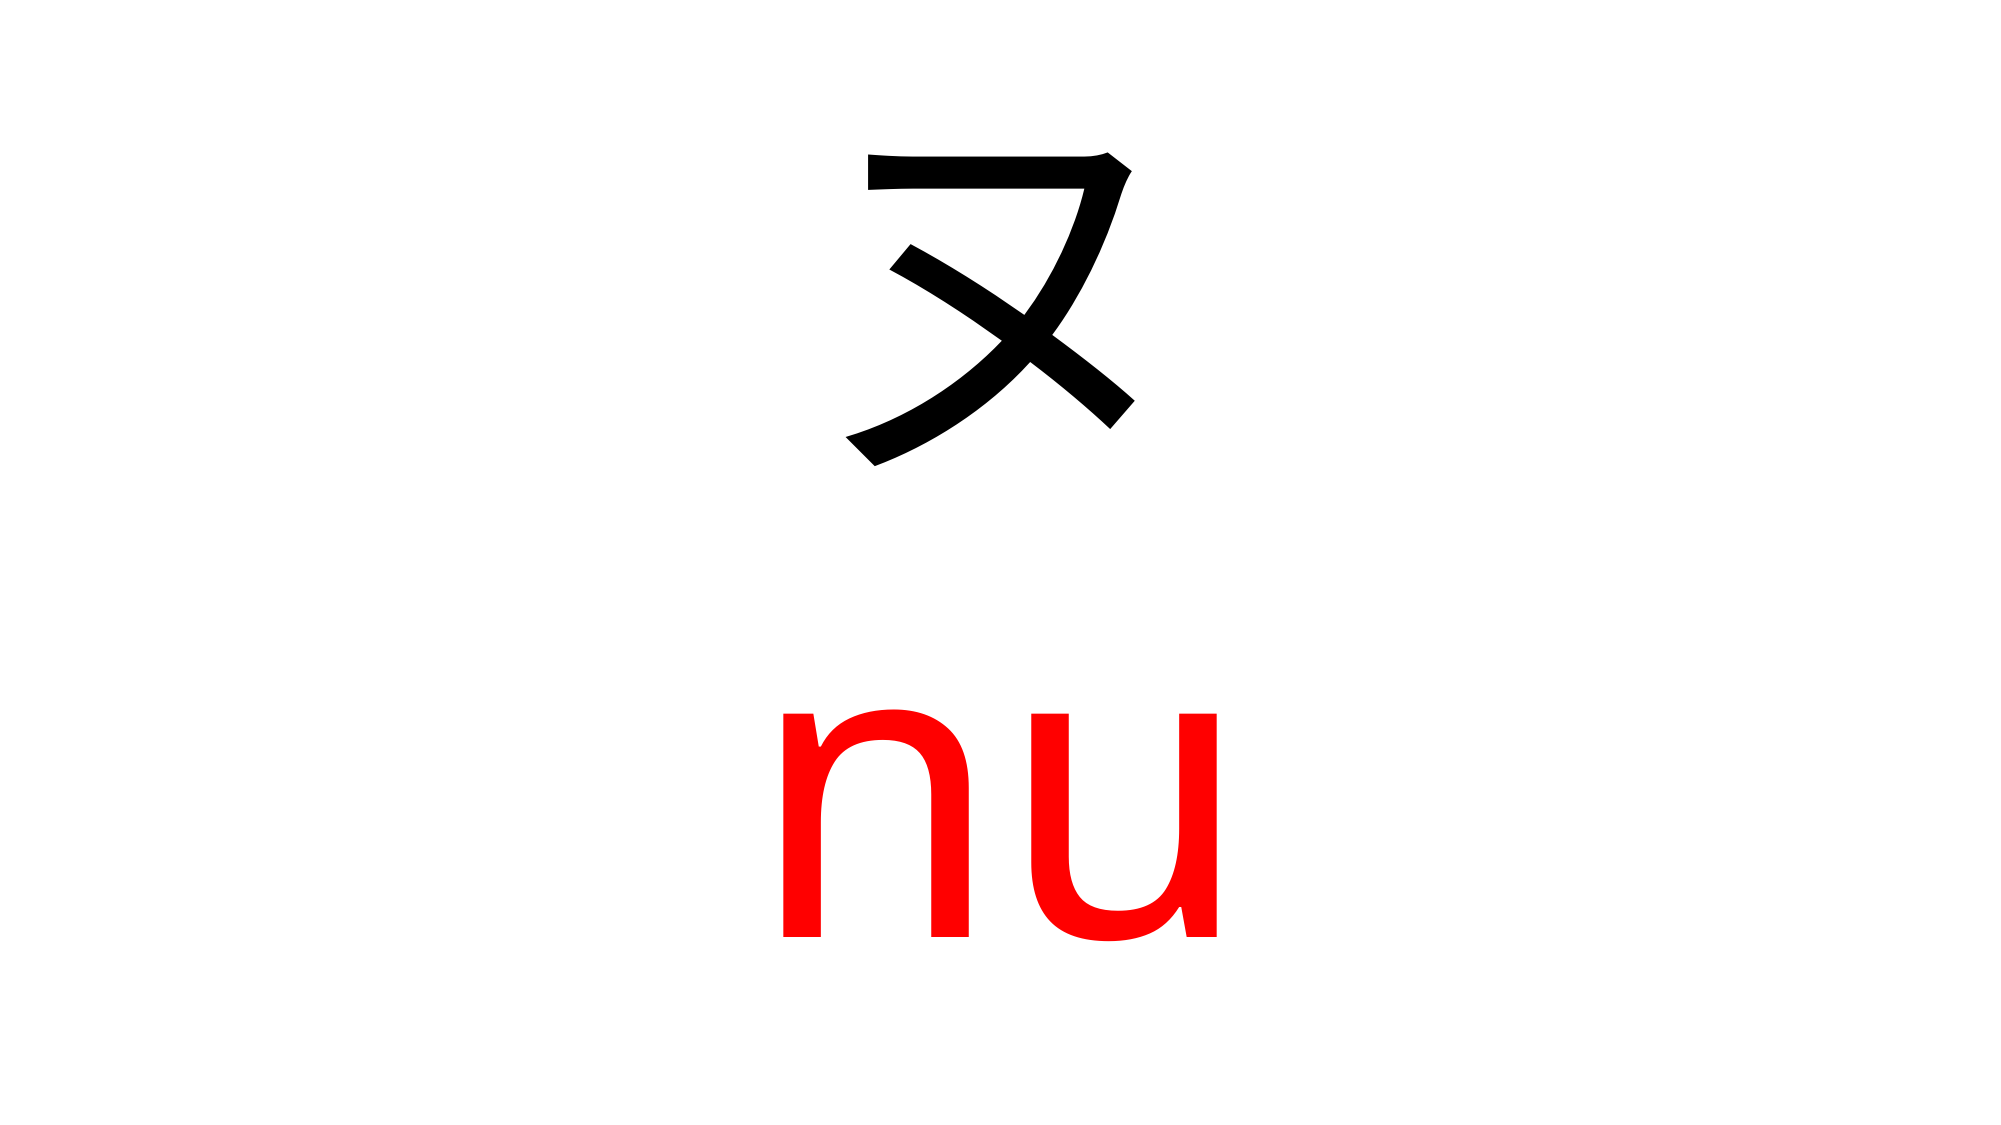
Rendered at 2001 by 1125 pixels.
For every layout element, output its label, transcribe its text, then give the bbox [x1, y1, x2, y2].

text_box nu [249, 562, 1750, 1036]
title ヌ [249, 71, 1750, 545]
